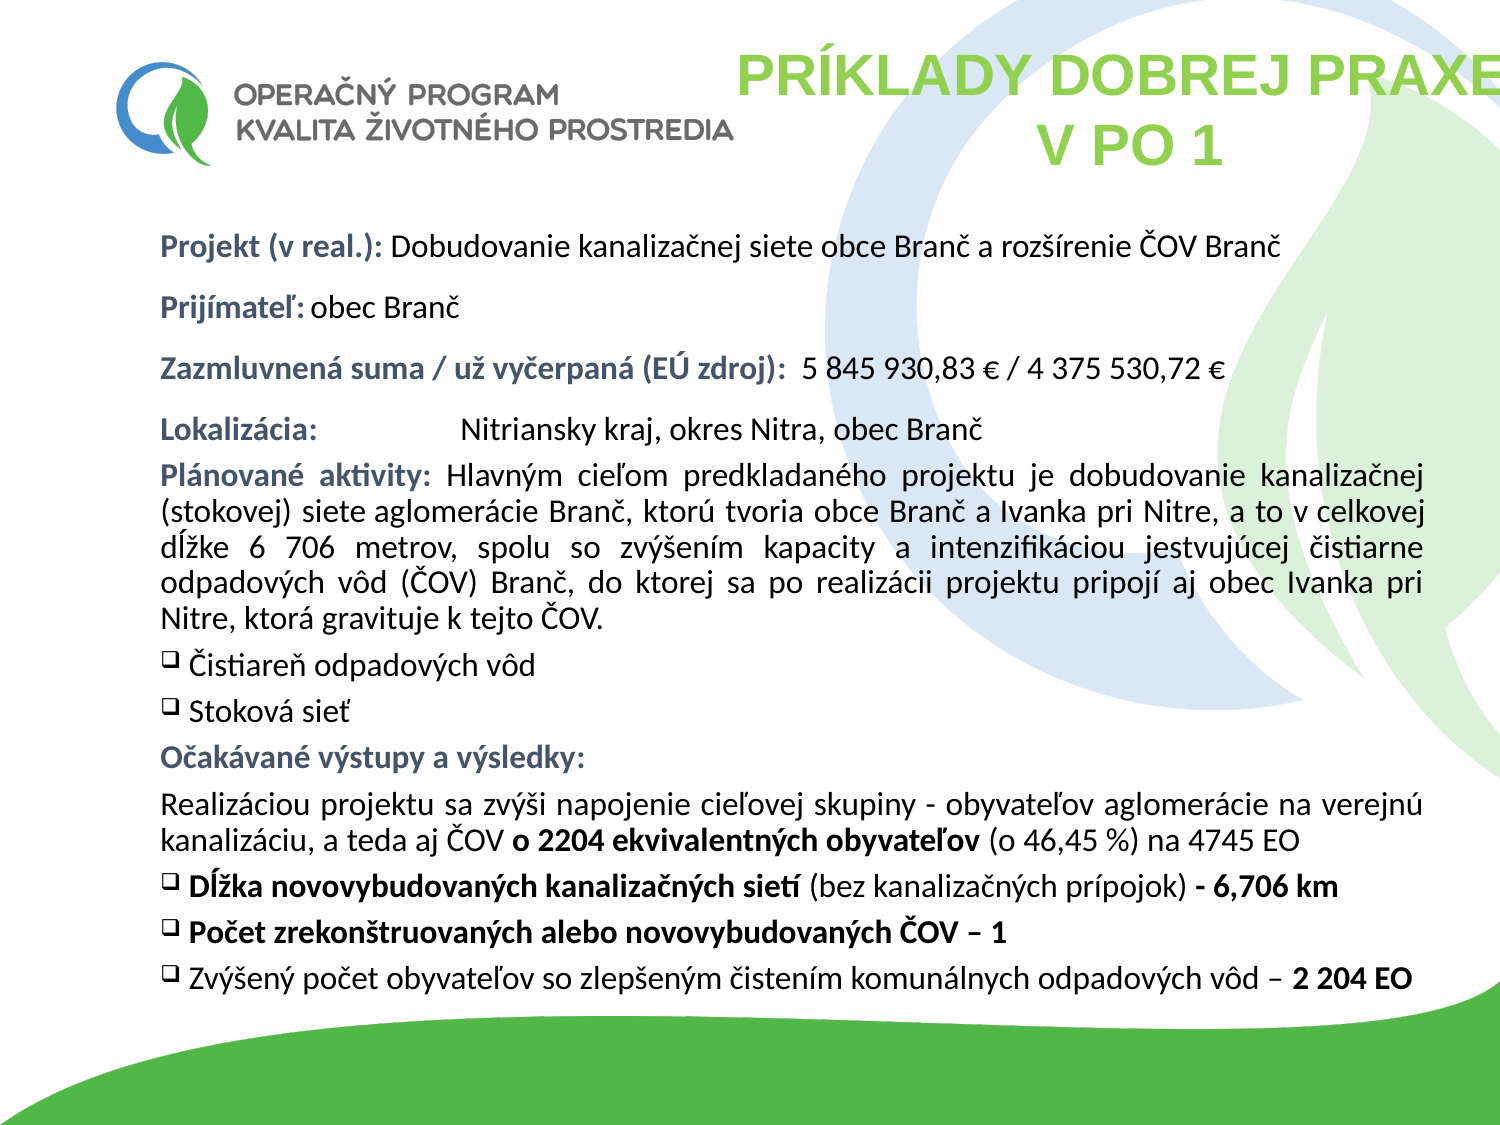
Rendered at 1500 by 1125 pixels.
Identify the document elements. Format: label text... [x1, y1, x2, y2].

text_box Príklady dobrej praxe v PO 1 [721, 29, 1500, 185]
picture [0, 0, 1500, 1125]
text_box Projekt (v real.): Dobudovanie kanalizačnej siete obce Branč a rozšírenie ČOV Branč Prijímateľ: obec Branč Zazmluvnená suma / už vyčerpaná (EÚ zdroj): 5 845 930,83 € / 4 375 530,72 € Lokalizácia: Nitriansky kraj, okres Nitra, obec Branč Plánované aktivity: Hlavným cieľom predkladaného projektu je dobudovanie kanalizačnej (stokovej) siete aglomerácie Branč, ktorú tvoria obce Branč a Ivanka pri Nitre, a to v celkovej dĺžke 6 706 metrov, spolu so zvýšením kapacity a intenzifikáciou jestvujúcej čistiarne odpadových vôd (ČOV) Branč, do ktorej sa po realizácii projektu pripojí aj obec Ivanka pri Nitre, ktorá gravituje k tejto ČOV. Čistiareň odpadových vôd Stoková sieť Očakávané výstupy a výsledky: Realizáciou projektu sa zvýši napojenie cieľovej skupiny - obyvateľov aglomerácie na verejnú kanalizáciu, a teda aj ČOV o 2204 ekvivalentných obyvateľov (o 46,45 %) na 4745 EO Dĺžka novovybudovaných kanalizačných sietí (bez kanalizačných prípojok) - 6,706 km Počet zrekonštruovaných alebo novovybudovaných ČOV – 1 Zvýšený počet obyvateľov so zlepšeným čistením komunálnych odpadových vôd – 2 204 EO [70, 221, 1441, 1076]
